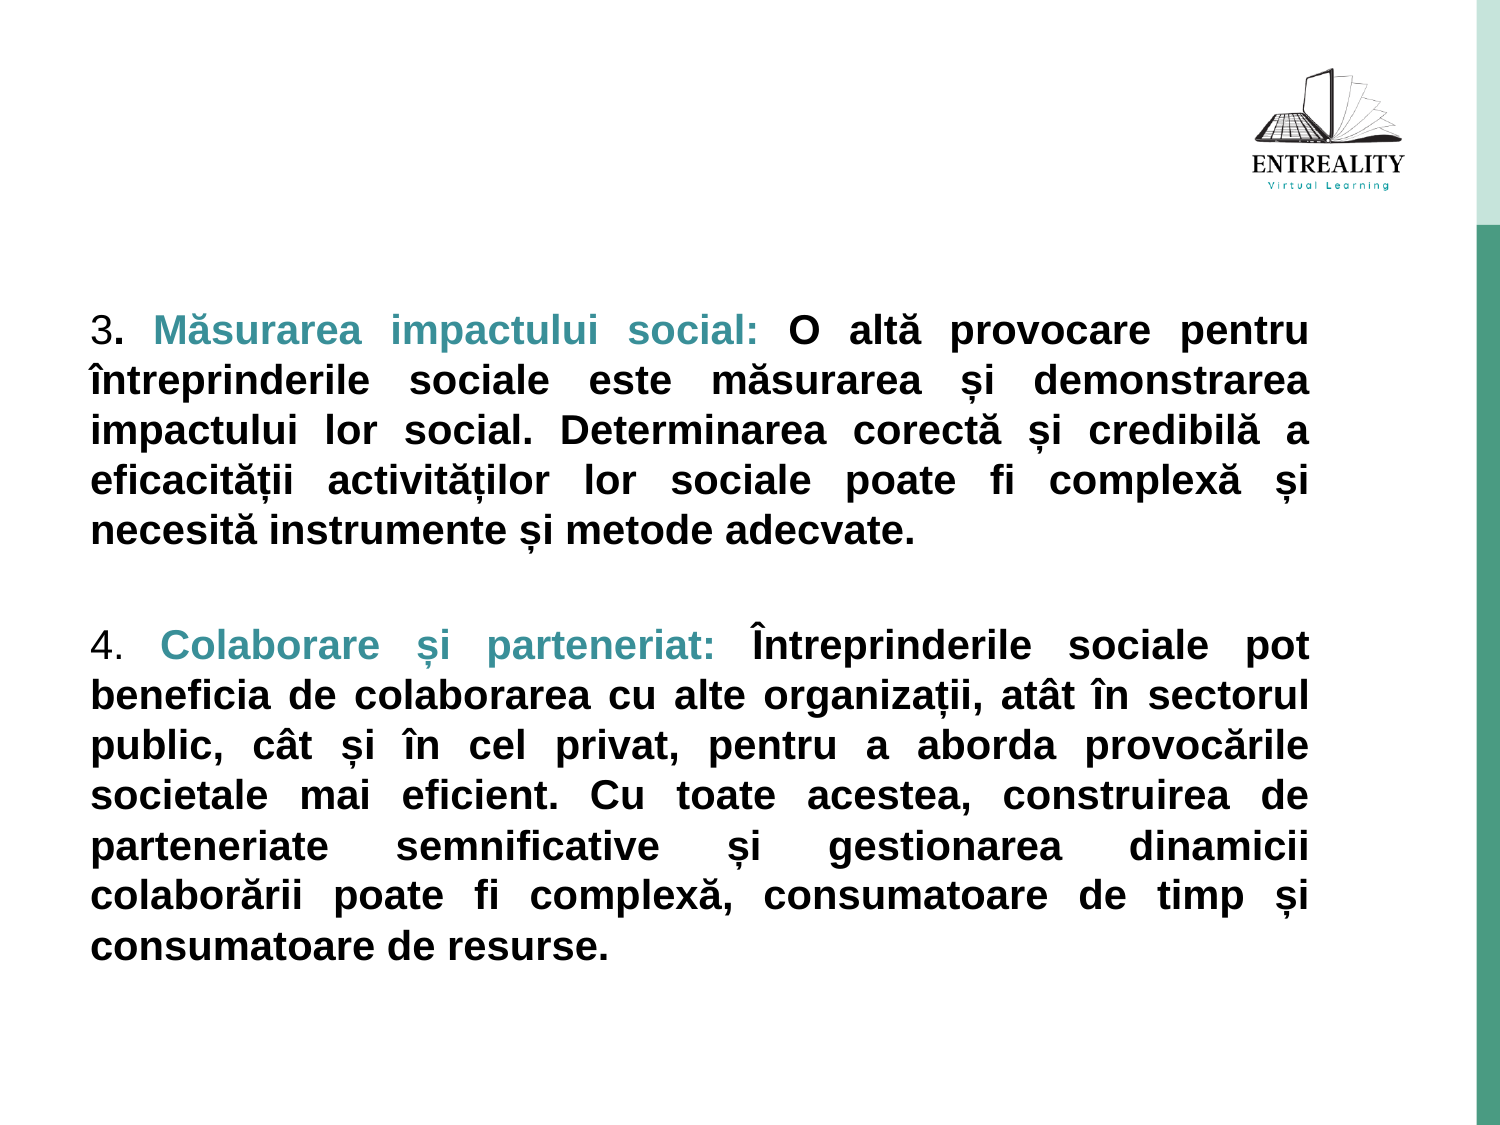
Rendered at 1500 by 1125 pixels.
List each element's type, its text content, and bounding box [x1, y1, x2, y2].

list 3. Măsurarea impactului social: O altă provocare pentru întreprinderile sociale este măsurarea și demonstrarea impactului lor social. Determinarea corectă și credibilă a eficacității activităților lor sociale poate fi complexă și necesită instrumente și metode adecvate. 4. Colaborare și parteneriat: Întreprinderile sociale pot beneficia de colaborarea cu alte organizații, atât în ​​sectorul public, cât și în cel privat, pentru a aborda provocările societale mai eficient. Cu toate acestea, construirea de parteneriate semnificative și gestionarea dinamicii colaborării poate fi complexă, consumatoare de timp și consumatoare de resurse. [75, 237, 1325, 956]
picture [1198, 0, 1458, 259]
